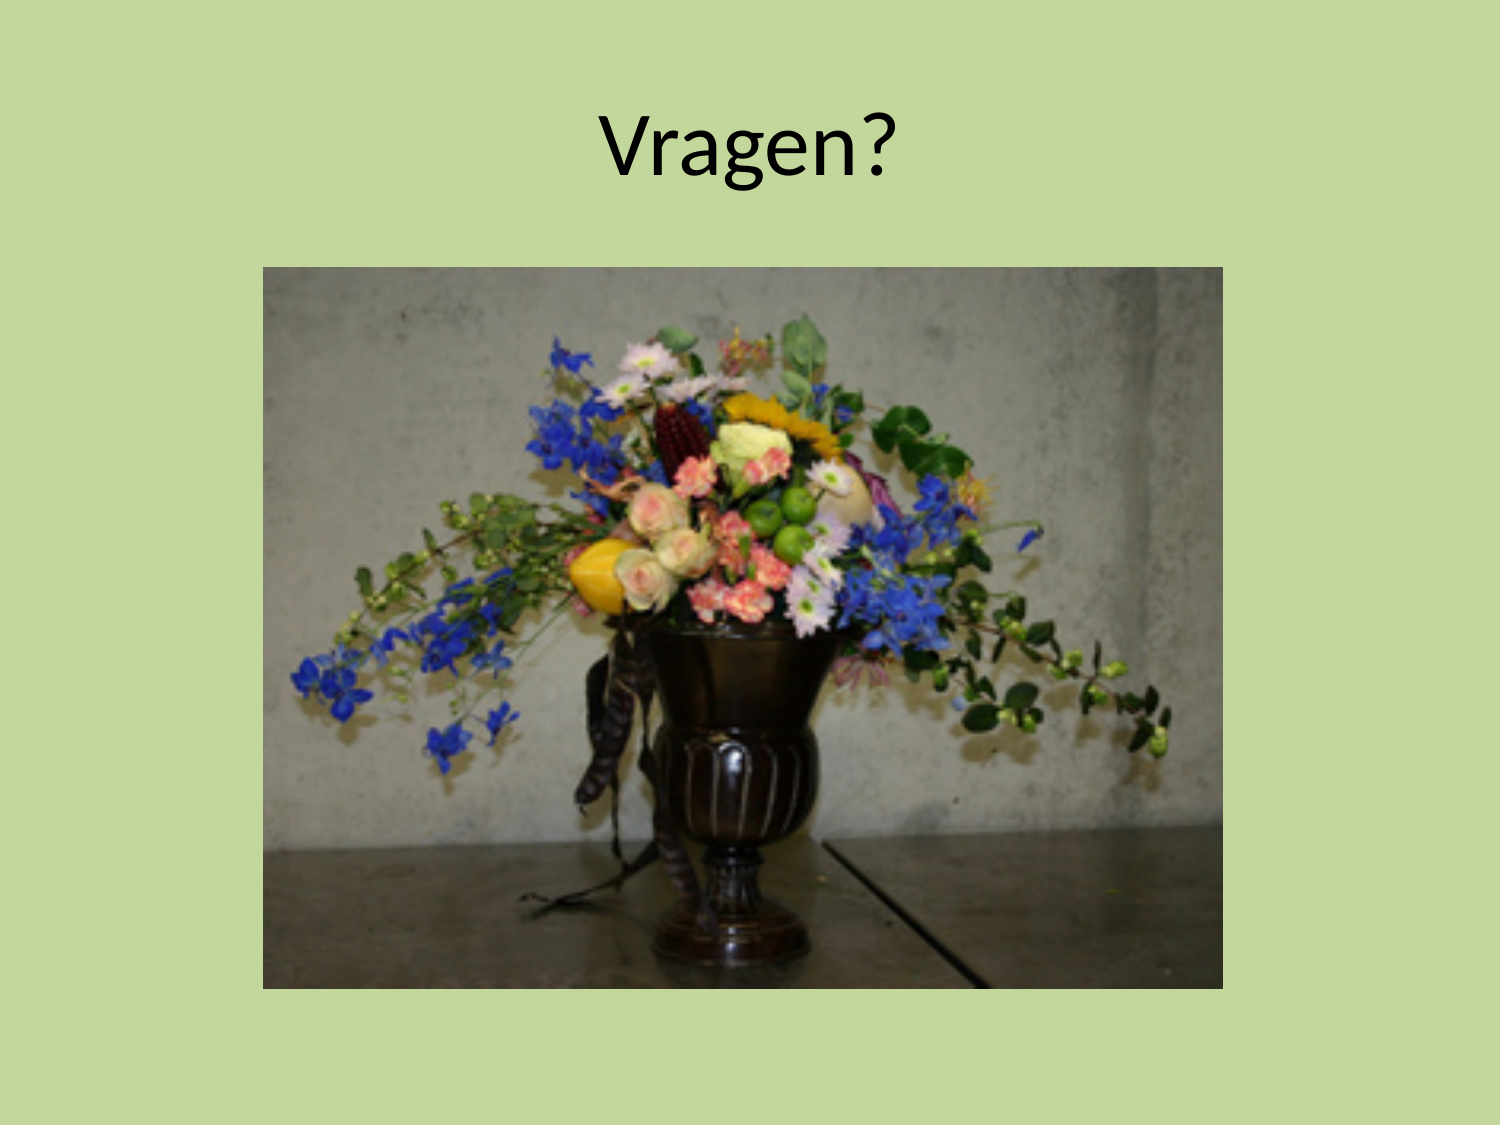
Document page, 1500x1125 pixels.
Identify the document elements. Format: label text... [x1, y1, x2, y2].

title Vragen? [75, 45, 1425, 233]
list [263, 266, 1223, 989]
